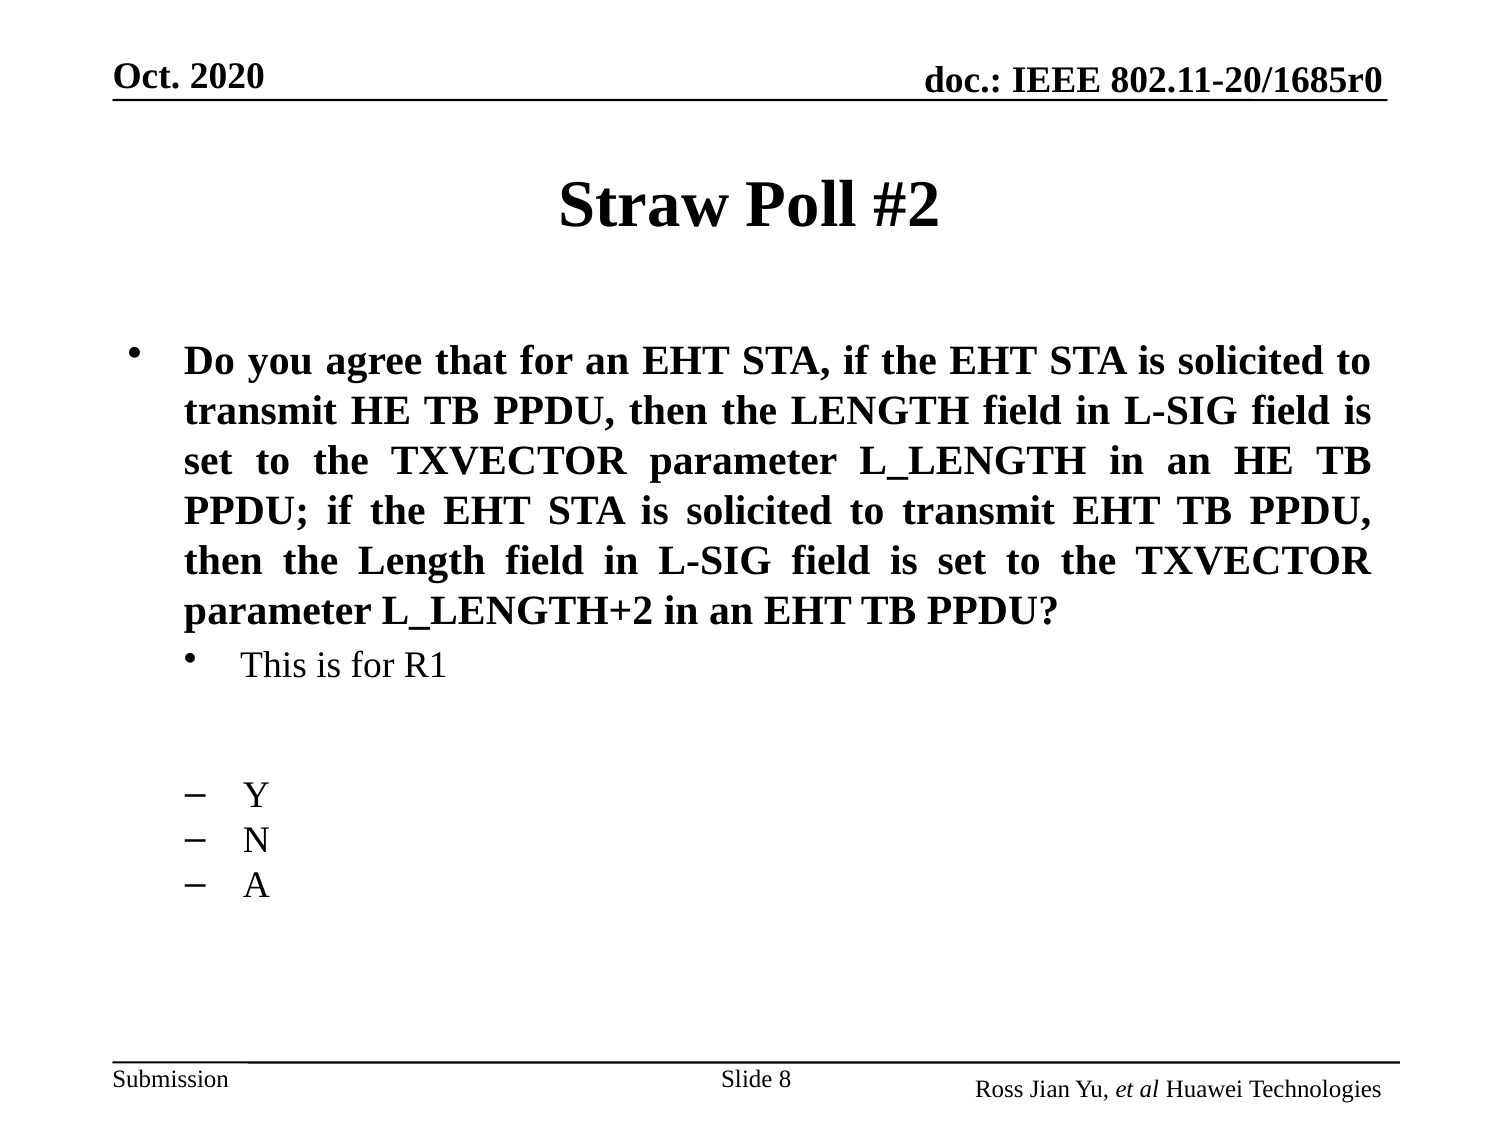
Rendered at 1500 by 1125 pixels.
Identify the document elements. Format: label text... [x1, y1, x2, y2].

title Straw Poll #2 [112, 112, 1388, 288]
text_box Y N A [110, 762, 861, 913]
slide_number Slide 8 [712, 1061, 800, 1093]
list Do you agree that for an EHT STA, if the EHT STA is solicited to transmit HE TB PPDU, then the LENGTH field in L-SIG field is set to the TXVECTOR parameter L_LENGTH in an HE TB PPDU; if the EHT STA is solicited to transmit EHT TB PPDU, then the Length field in L-SIG field is set to the TXVECTOR parameter L_LENGTH+2 in an EHT TB PPDU? This is for R1 [112, 324, 1388, 1001]
